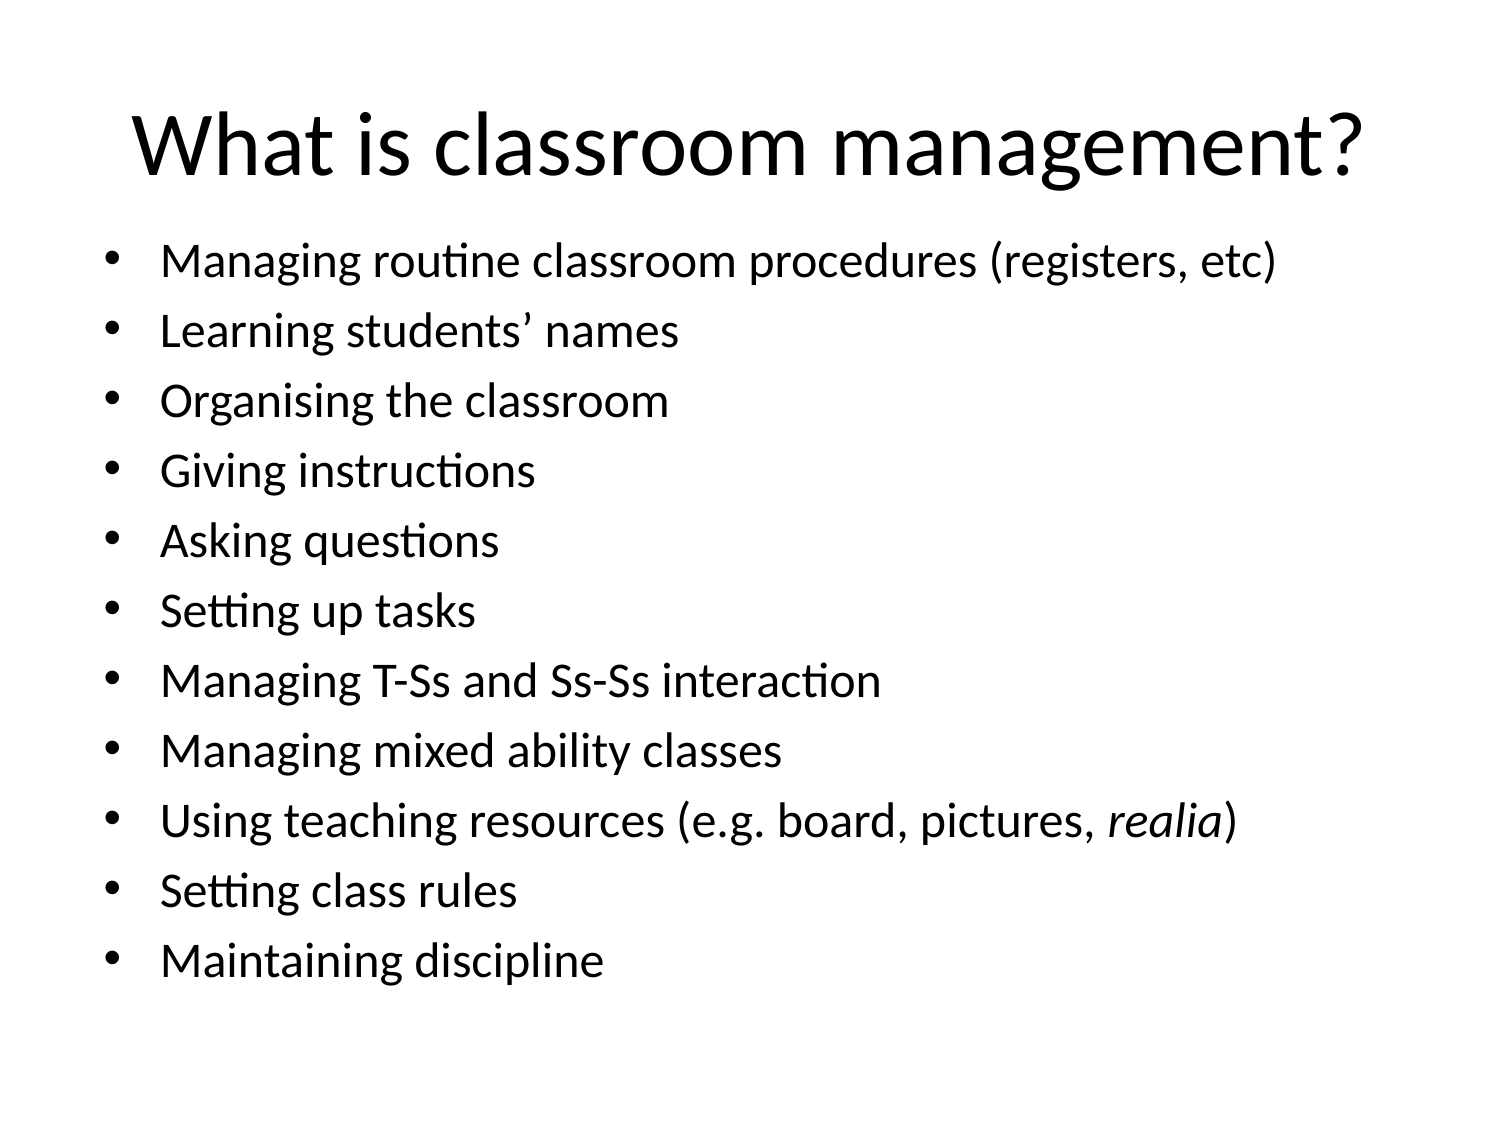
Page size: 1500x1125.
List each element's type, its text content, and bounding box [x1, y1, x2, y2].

title What is classroom management? [75, 45, 1425, 233]
list Managing routine classroom procedures (registers, etc) Learning students’ names Organising the classroom Giving instructions Asking questions Setting up tasks Managing T-Ss and Ss-Ss interaction Managing mixed ability classes Using teaching resources (e.g. board, pictures, realia) Setting class rules Maintaining discipline [88, 219, 1439, 1052]
